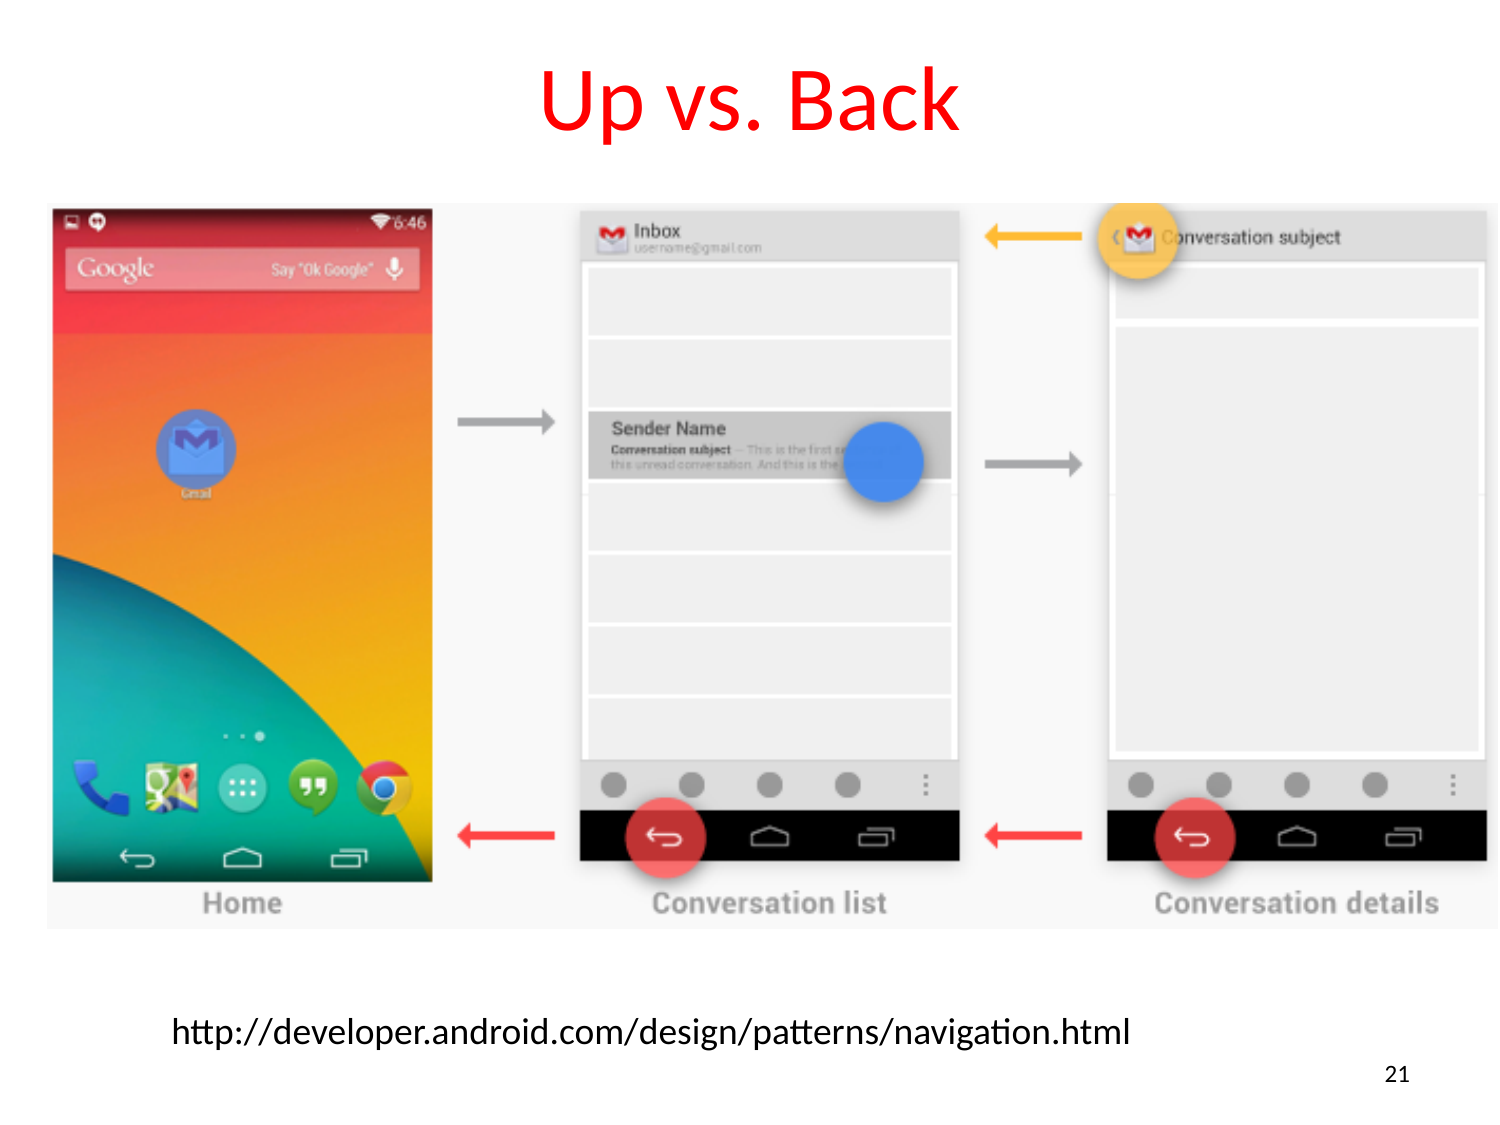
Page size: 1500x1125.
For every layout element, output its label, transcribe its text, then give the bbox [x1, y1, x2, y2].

picture [47, 203, 1498, 929]
slide_number 21 [1074, 1042, 1425, 1103]
title Up vs. Back [75, 0, 1425, 188]
text_box http://developer.android.com/design/patterns/navigation.html [156, 999, 1147, 1060]
